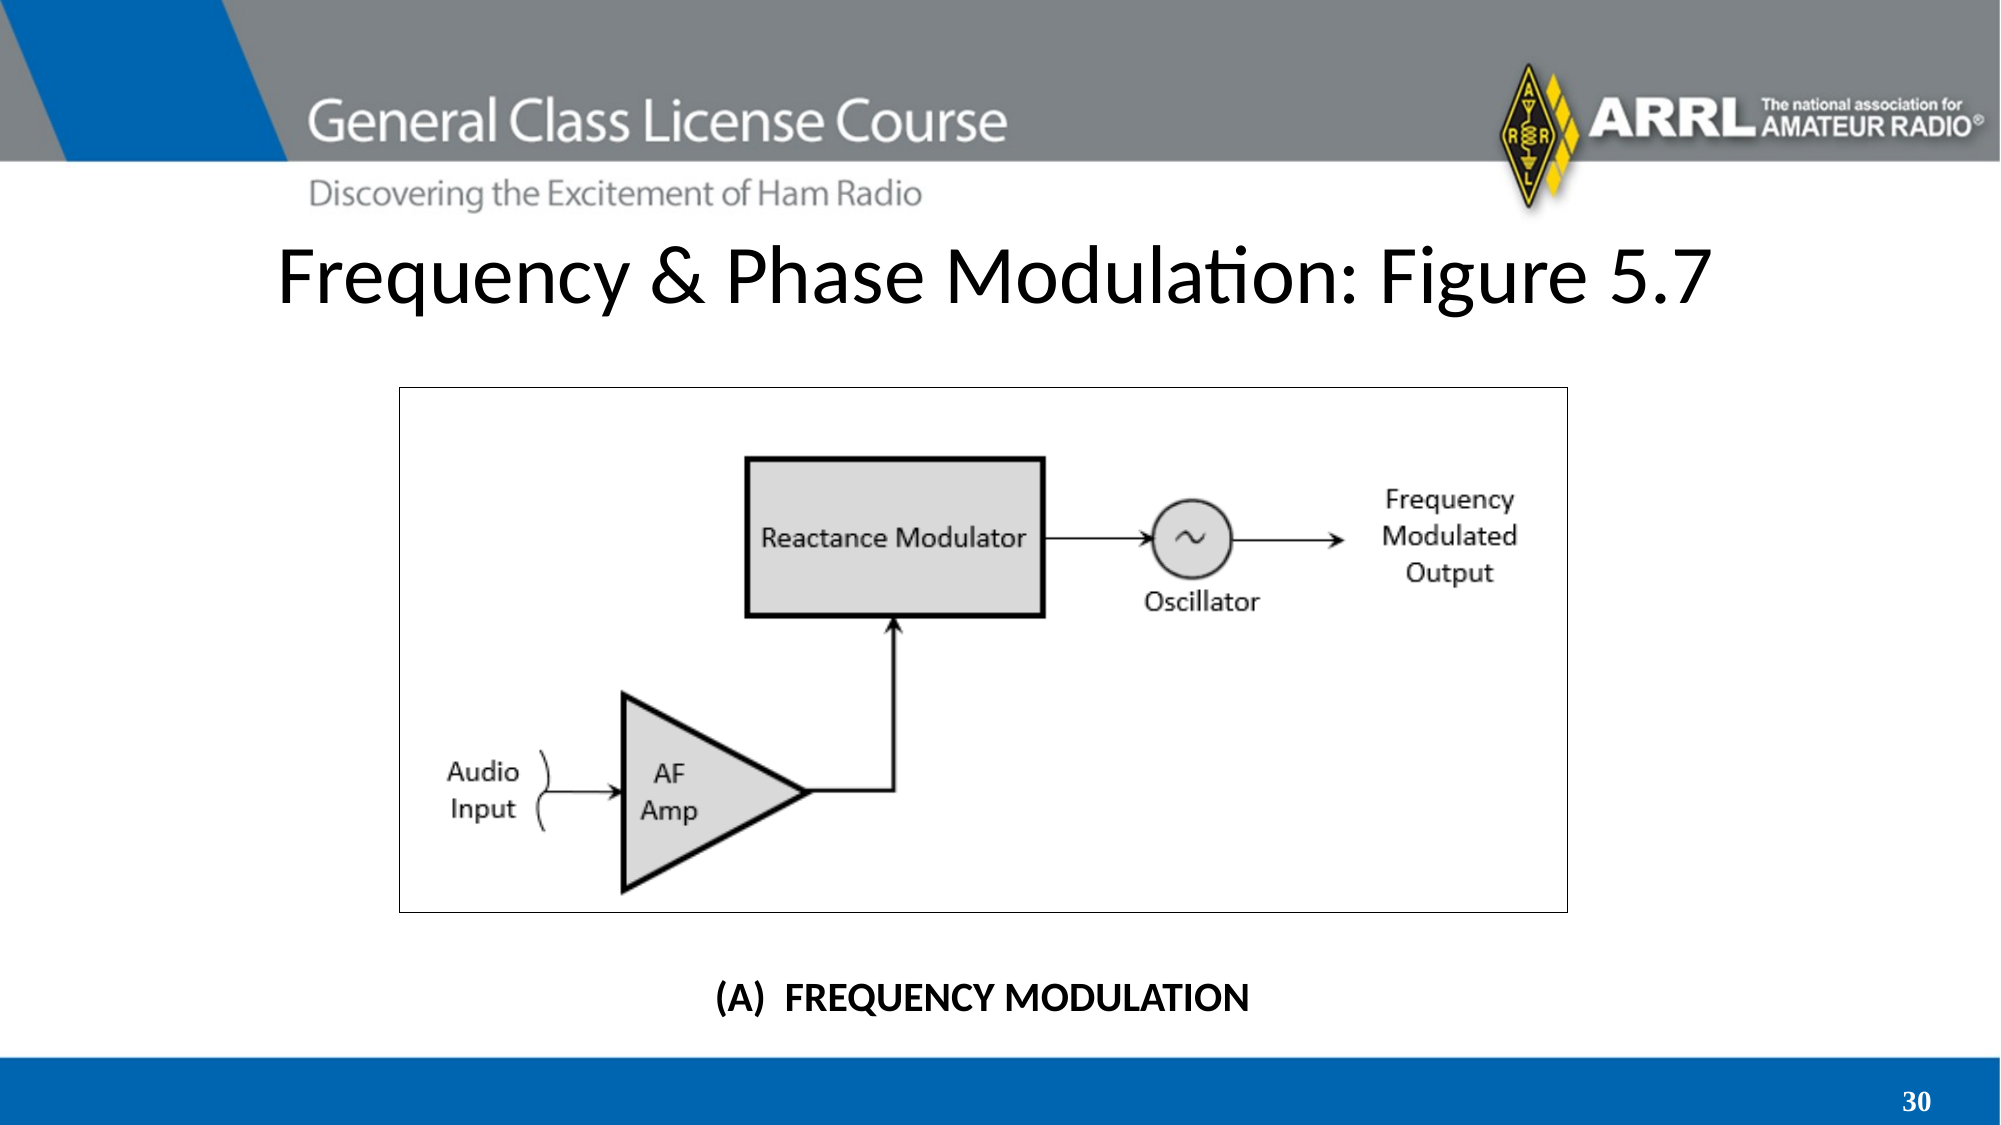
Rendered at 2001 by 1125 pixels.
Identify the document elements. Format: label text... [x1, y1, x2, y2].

text_box (A) FREQUENCY MODULATION [699, 962, 1413, 1028]
title Frequency & Phase Modulation: Figure 5.7 [96, 212, 1897, 356]
picture [0, 0, 2001, 1125]
